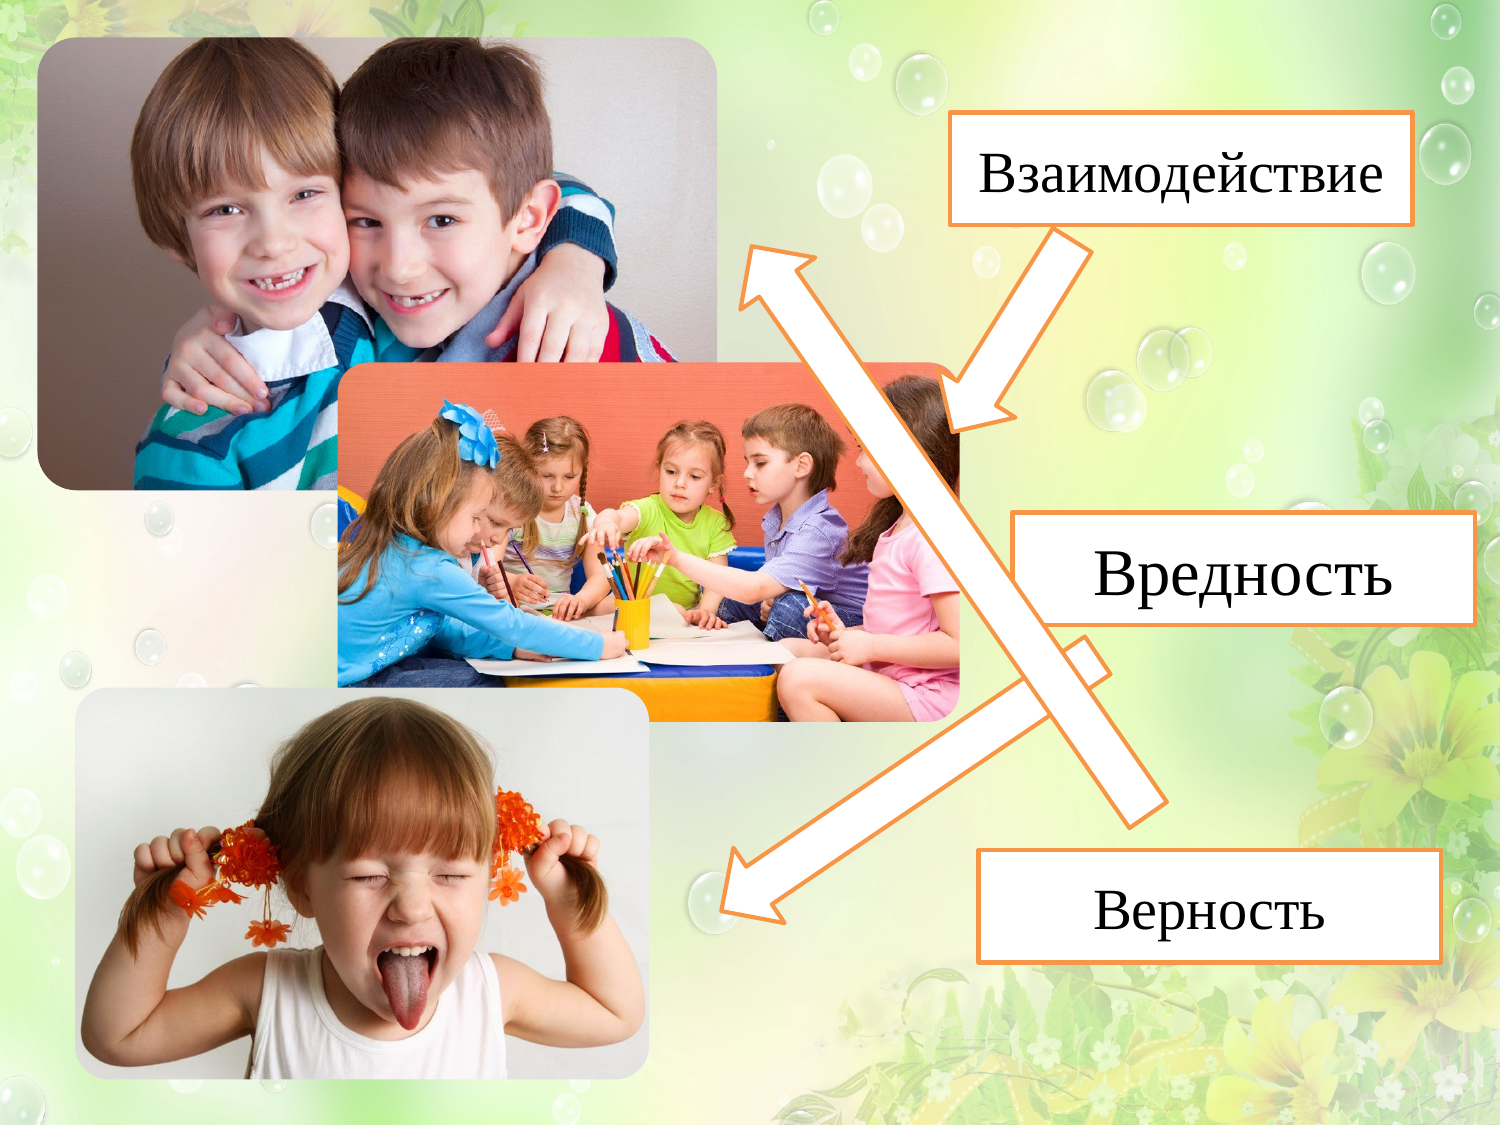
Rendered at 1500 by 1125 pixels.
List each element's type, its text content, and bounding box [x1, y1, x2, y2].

text_box [719, 677, 1050, 926]
text_box Верность [976, 848, 1443, 965]
text_box Вредность [1010, 510, 1477, 627]
text_box [1063, 634, 1113, 690]
text_box [738, 244, 862, 360]
text_box [963, 226, 1094, 432]
text_box Взаимодействие [948, 110, 1415, 227]
picture [0, 0, 1500, 1125]
text_box [963, 505, 1169, 831]
